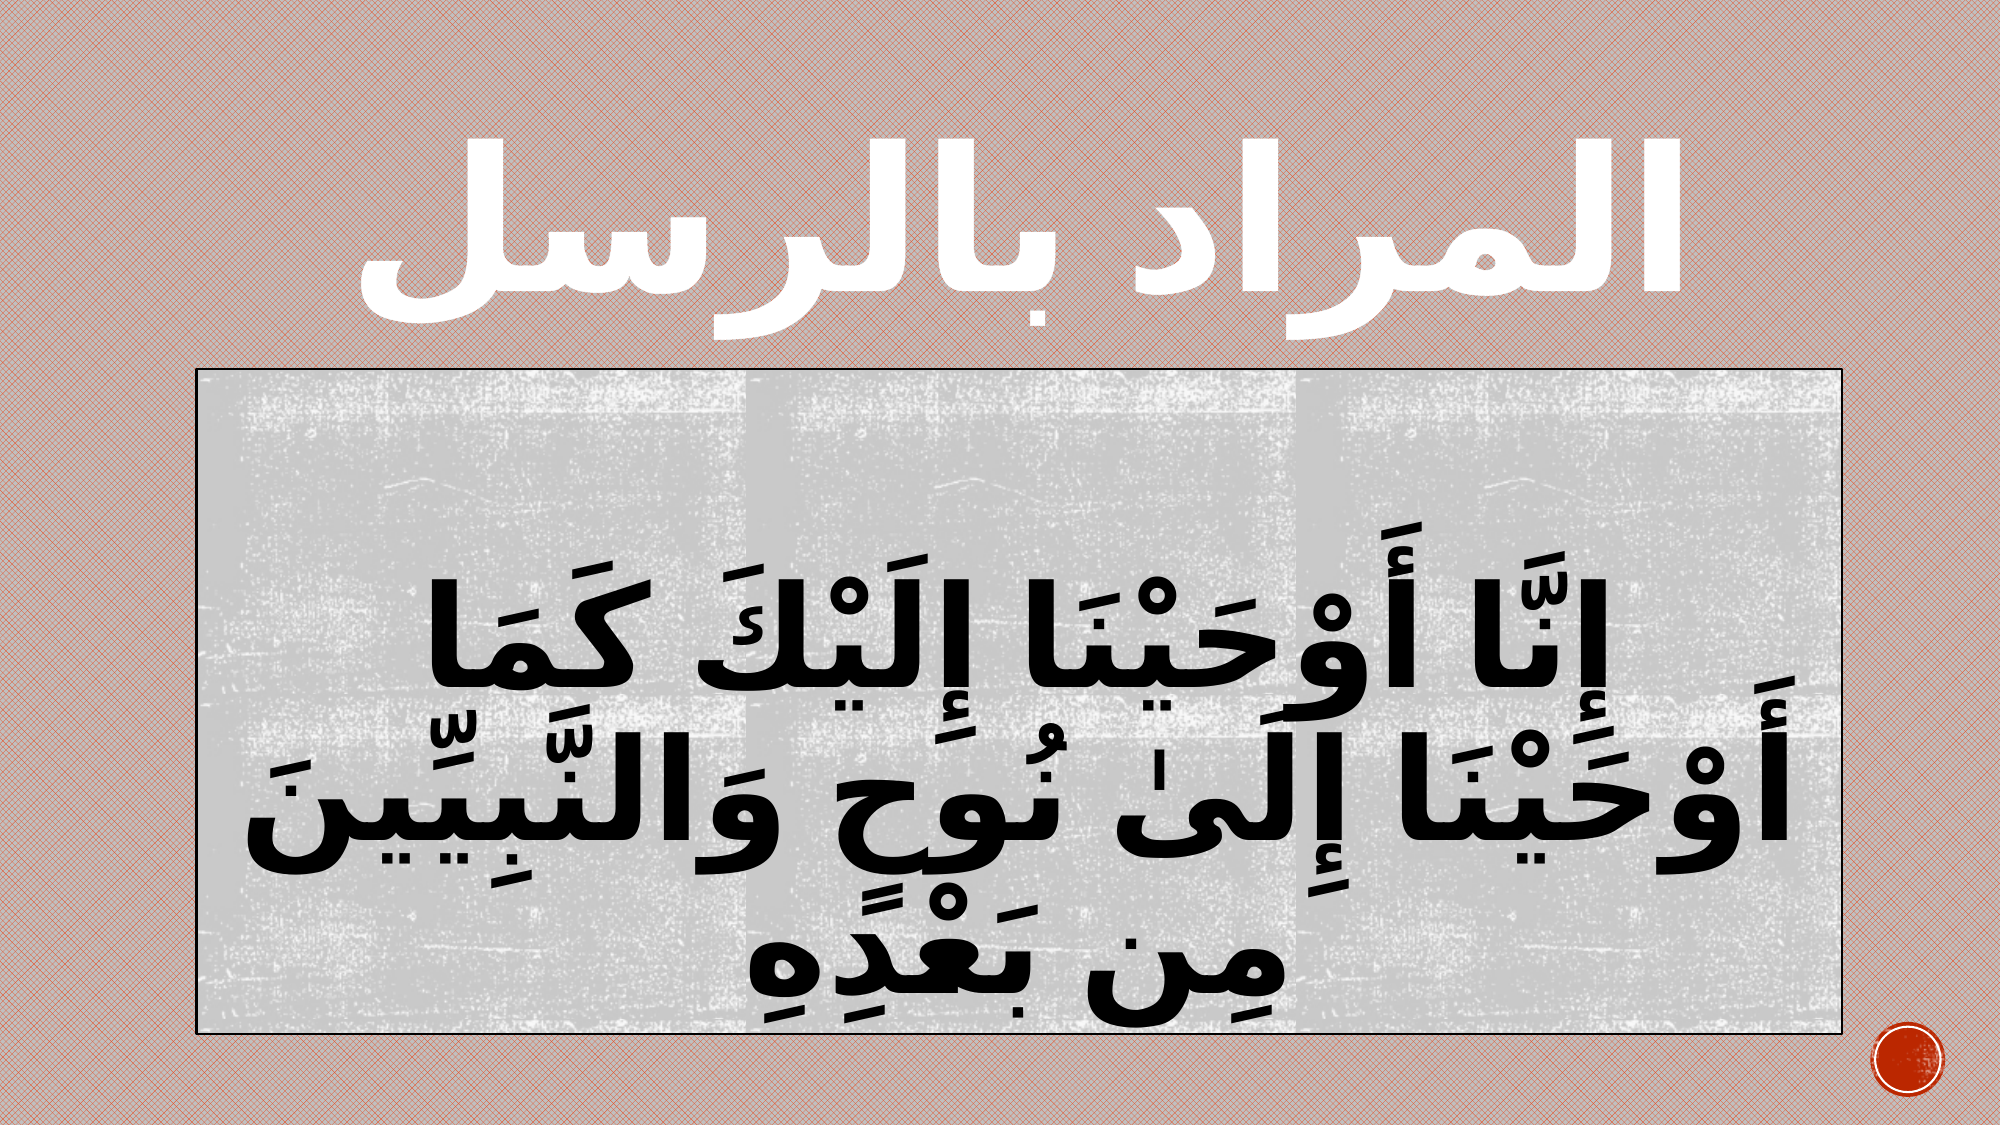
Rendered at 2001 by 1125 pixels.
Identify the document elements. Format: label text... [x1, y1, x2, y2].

title المراد بالرسل [232, 44, 1813, 368]
list إِنَّا أَوْحَيْنَا إِلَيْكَ كَمَا أَوْحَيْنَا إِلَىٰ نُوحٍ وَالنَّبِيِّينَ مِن بَعْدِهِ [195, 368, 1843, 1035]
